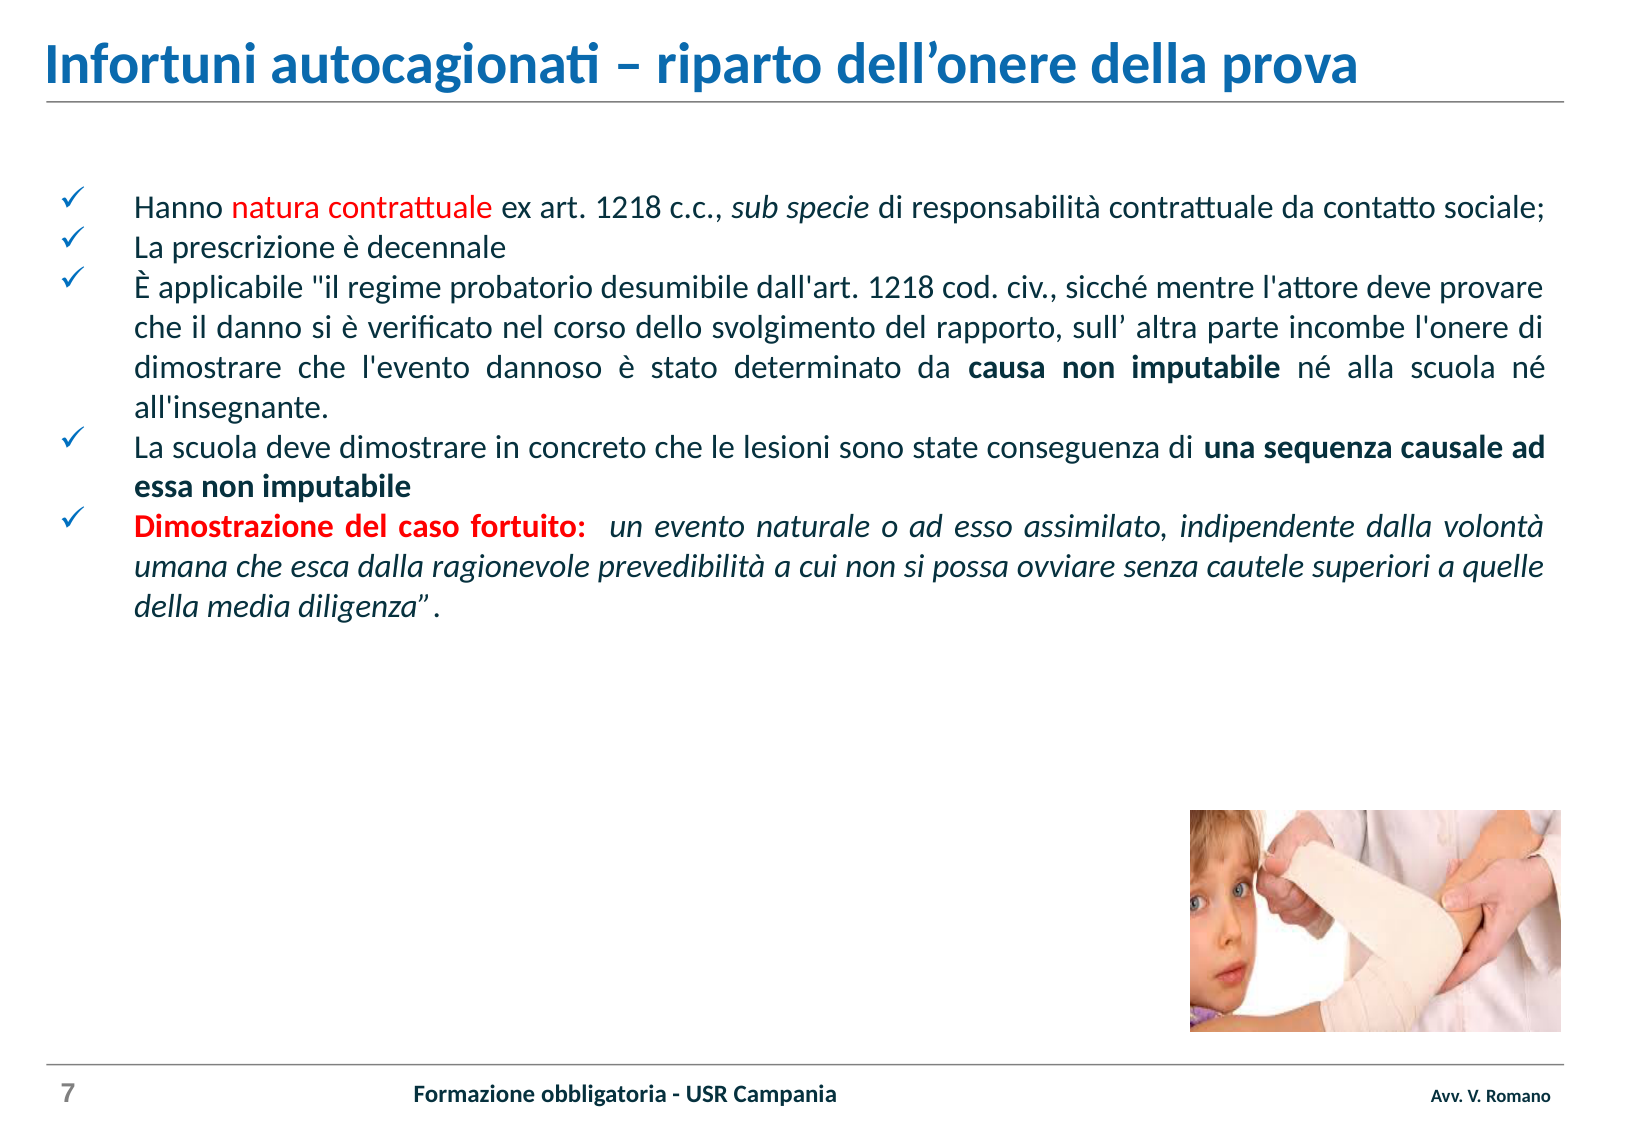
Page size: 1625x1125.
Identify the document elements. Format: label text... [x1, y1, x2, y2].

text_box Infortuni autocagionati – riparto dell’onere della prova [44, 24, 1561, 91]
picture [1189, 810, 1562, 1032]
text_box Hanno natura contrattuale ex art. 1218 c.c., sub specie di responsabilità contrattuale da contatto sociale; La prescrizione è decennale È applicabile "il regime probatorio desumibile dall'art. 1218 cod. civ., sicché mentre l'attore deve provare che il danno si è verificato nel corso dello svolgimento del rapporto, sull’ altra parte incombe l'onere di dimostrare che l'evento dannoso è stato determinato da causa non imputabile né alla scuola né all'insegnante. La scuola deve dimostrare in concreto che le lesioni sono state conseguenza di una sequenza causale ad essa non imputabile Dimostrazione del caso fortuito: un evento naturale o ad esso assimilato, indipendente dalla volontà umana che esca dalla ragionevole prevedibilità a cui non si possa ovviare senza cautele superiori a quelle della media diligenza”. [44, 127, 1561, 994]
